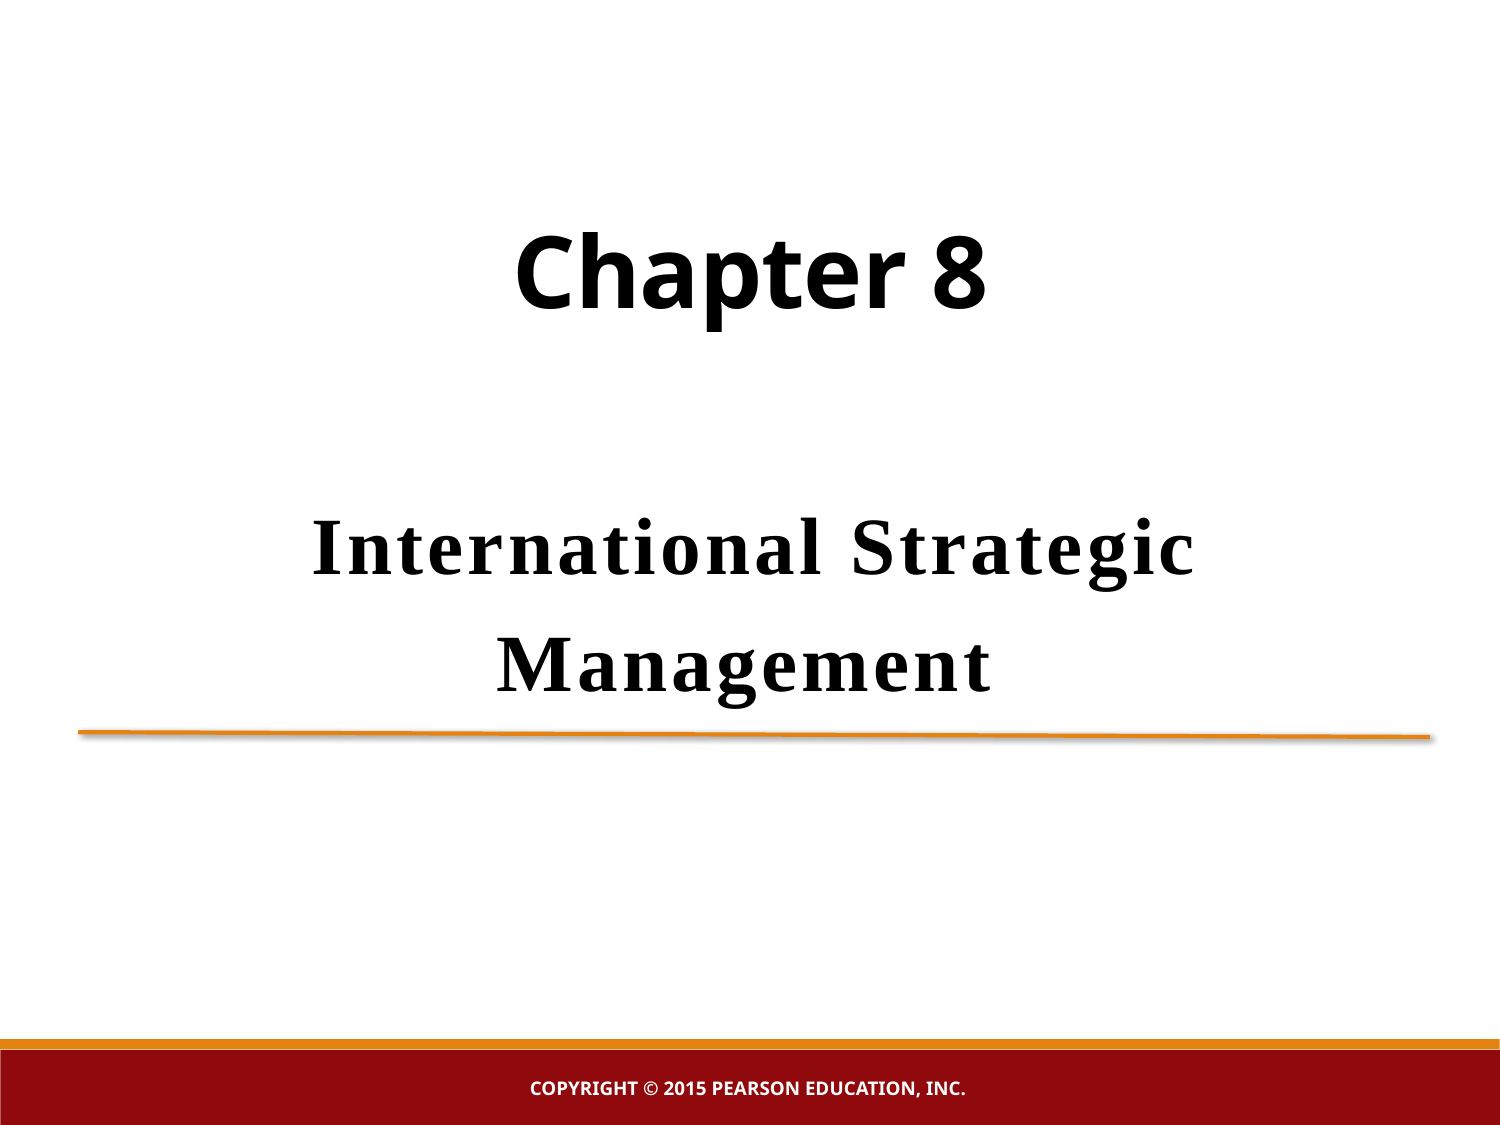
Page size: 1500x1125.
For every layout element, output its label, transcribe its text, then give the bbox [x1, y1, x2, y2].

footer Copyright © 2015 Pearson Education, Inc. [453, 1059, 1047, 1120]
title Chapter 8 [89, 118, 1438, 337]
subtitle International Strategic Management [82, 383, 1430, 720]
